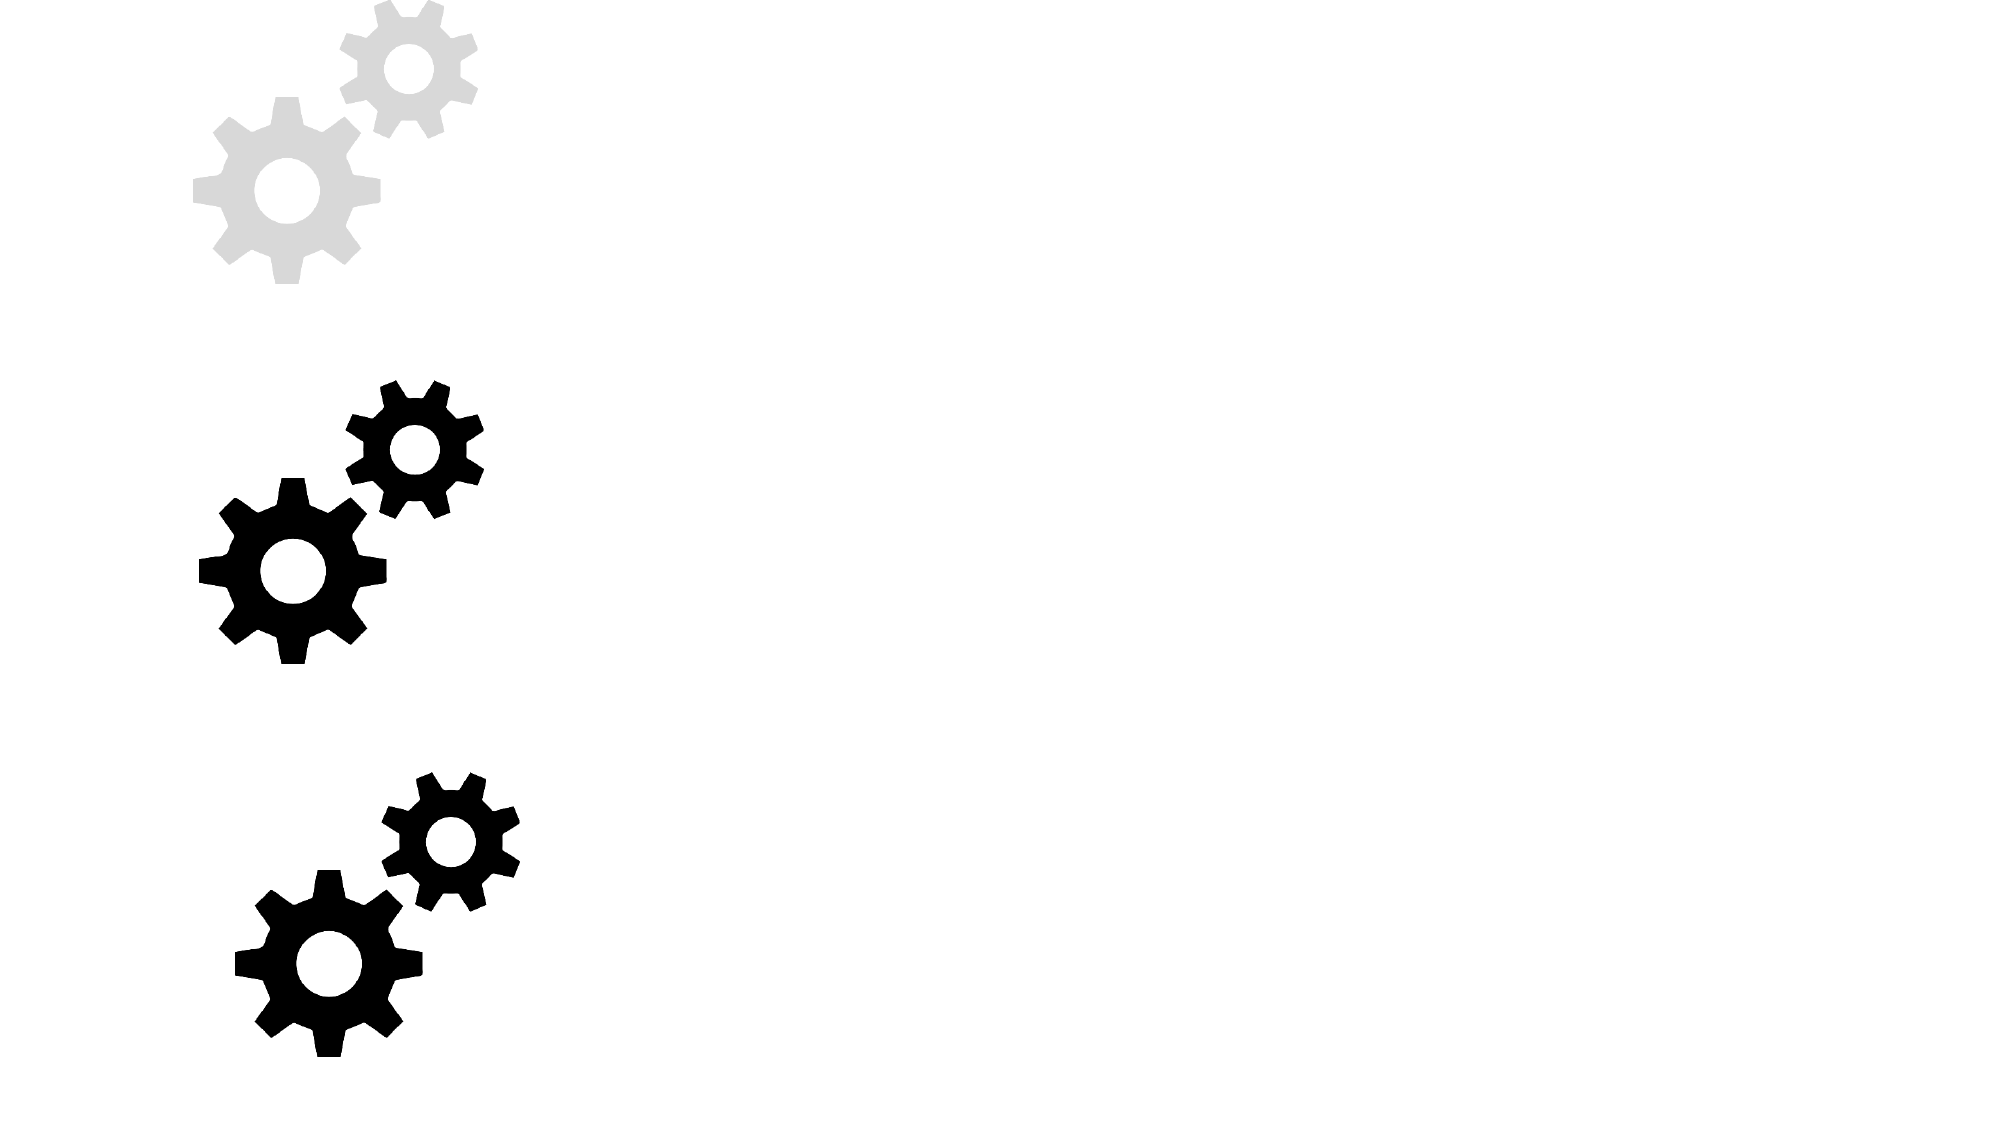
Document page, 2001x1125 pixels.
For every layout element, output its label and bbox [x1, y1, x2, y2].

picture [199, 380, 484, 664]
picture [193, 0, 478, 284]
picture [235, 772, 520, 1057]
